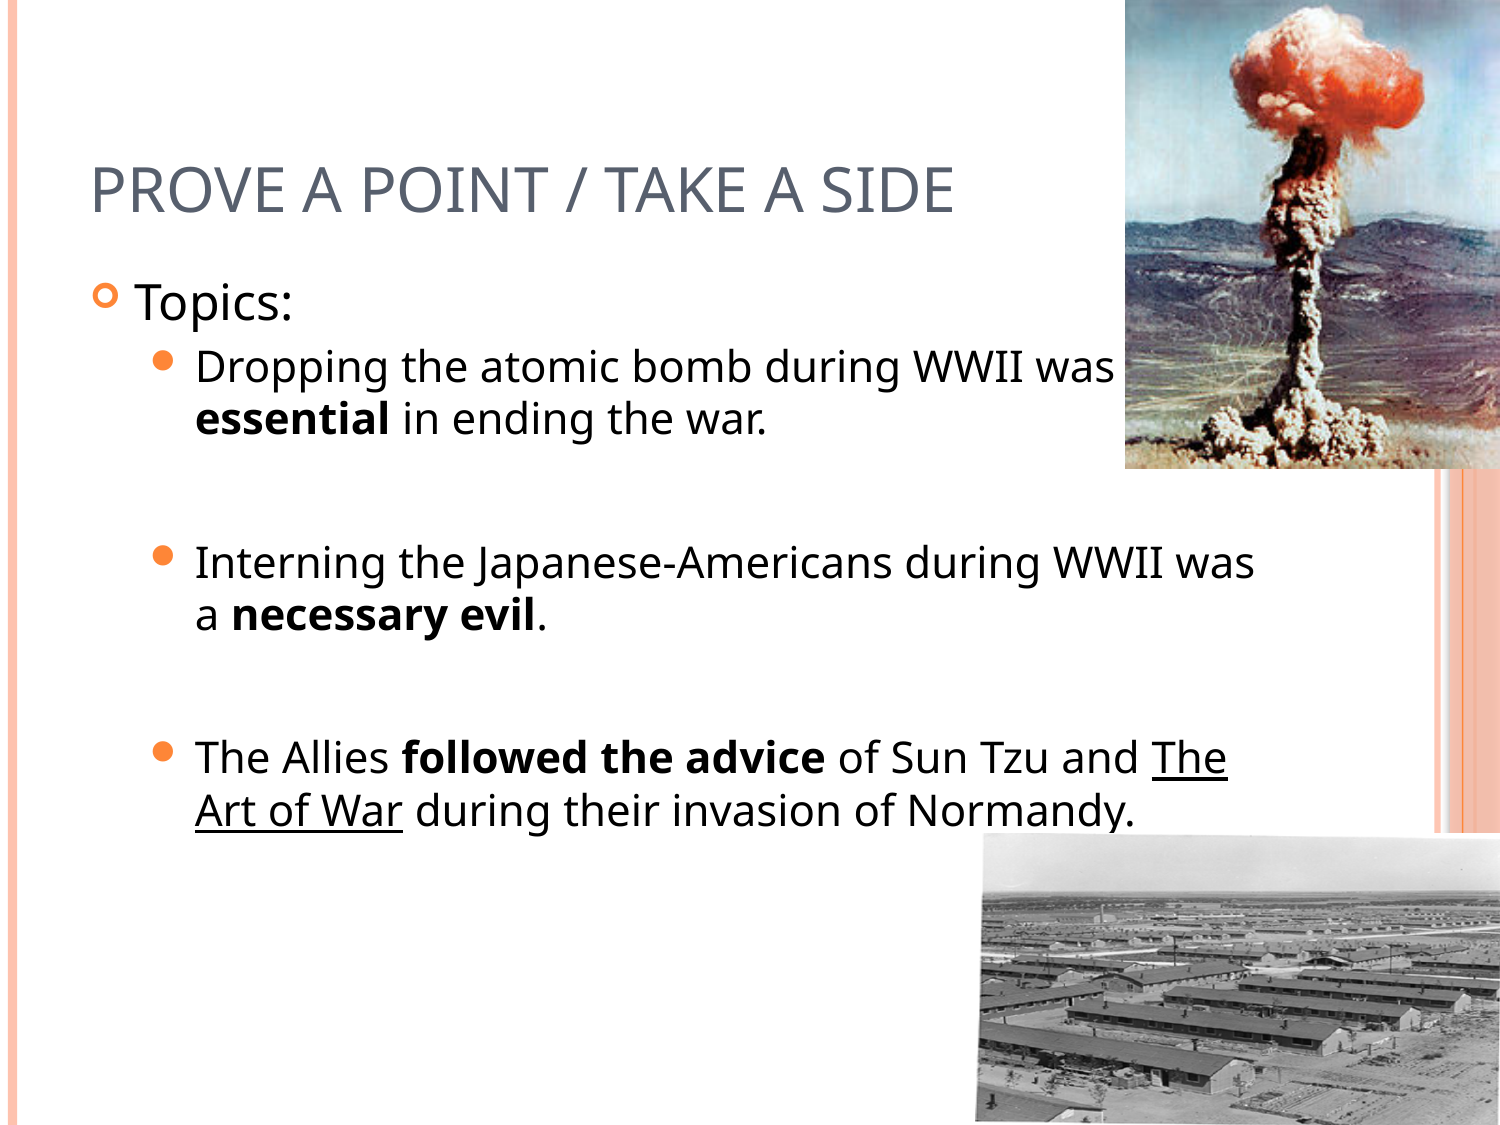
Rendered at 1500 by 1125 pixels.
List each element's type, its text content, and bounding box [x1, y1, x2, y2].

picture [974, 832, 1500, 1125]
list Topics: Dropping the atomic bomb during WWII was essential in ending the war. Interning the Japanese-Americans during WWII was a necessary evil. The Allies followed the advice of Sun Tzu and The Art of War during their invasion of Normandy. [75, 262, 1300, 1062]
title Prove a Point / Take a Side [75, 45, 1118, 233]
picture [1124, 0, 1500, 470]
